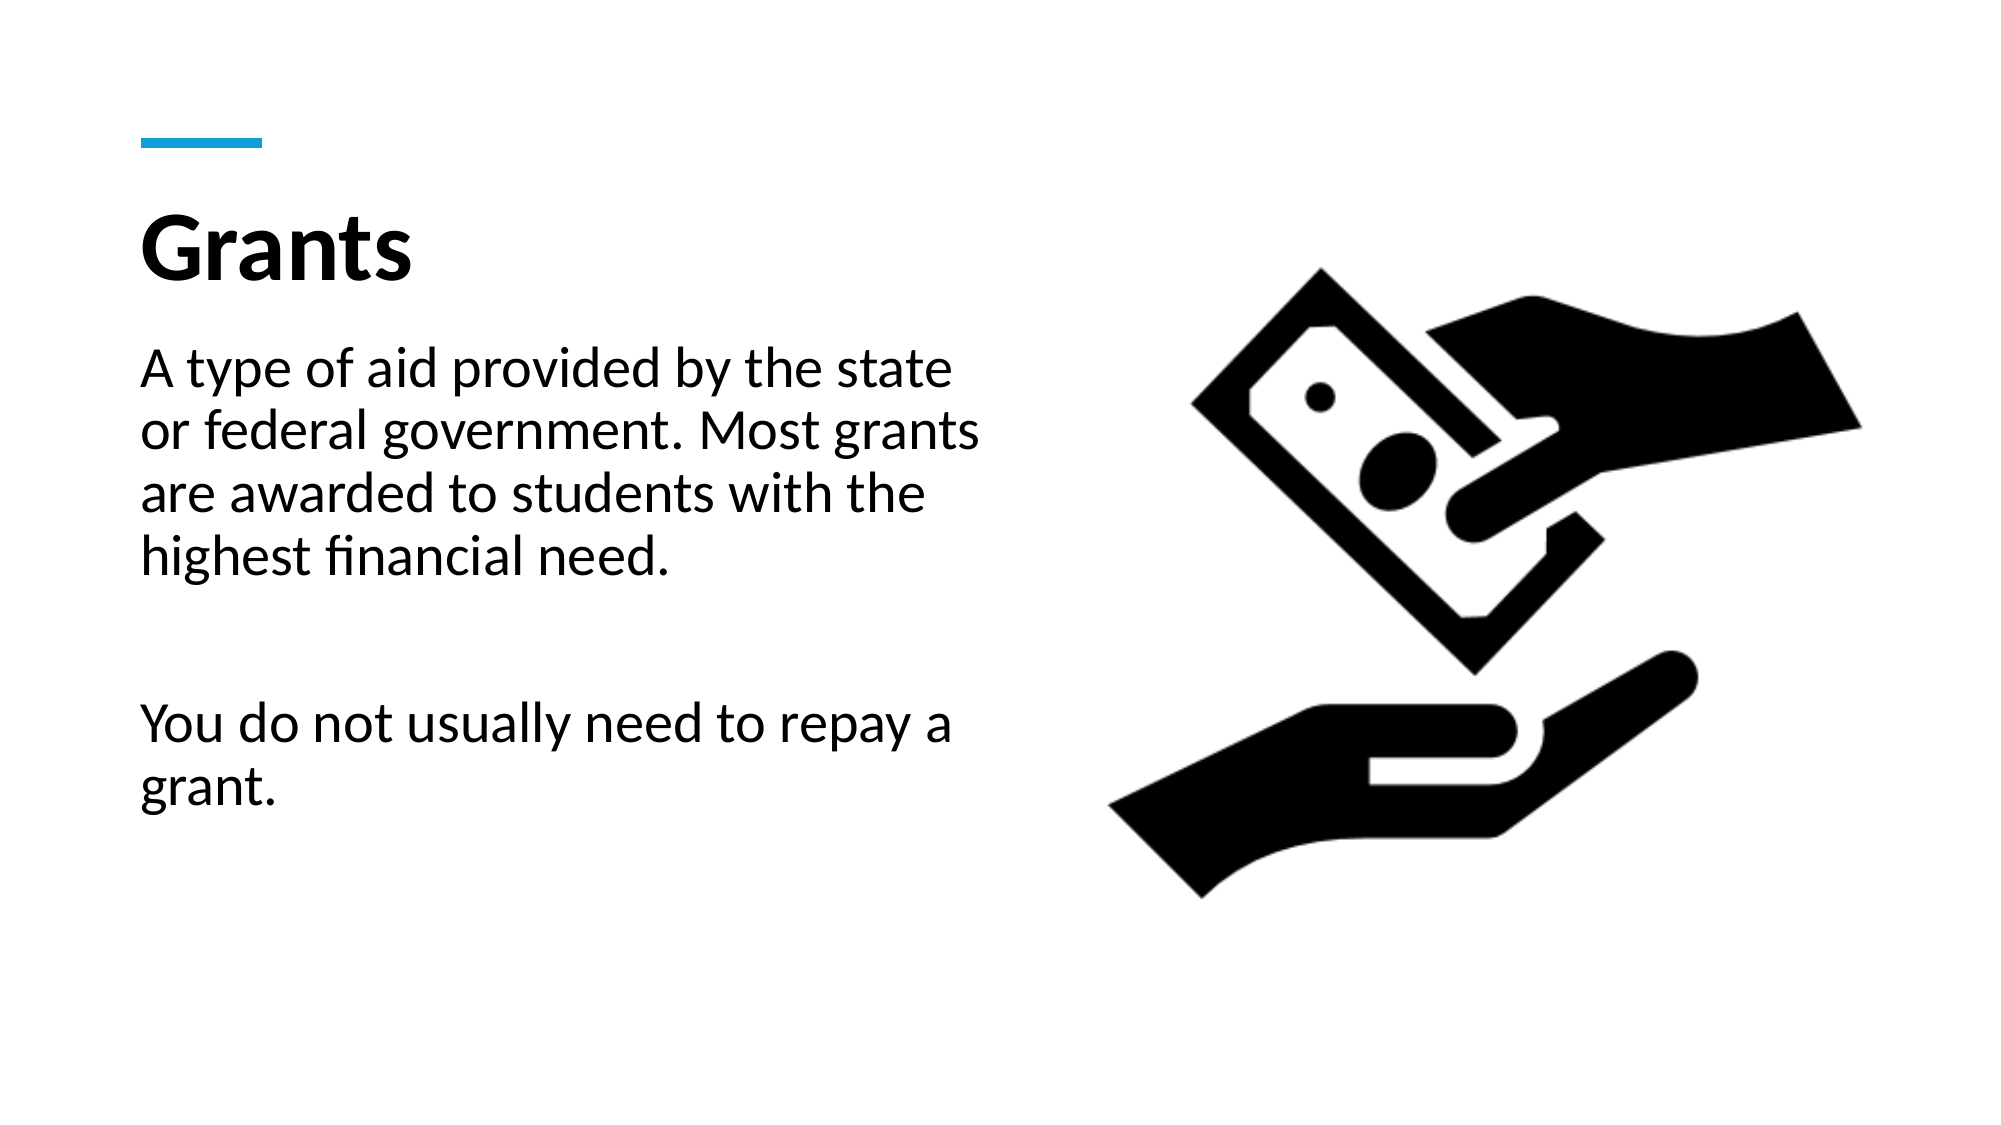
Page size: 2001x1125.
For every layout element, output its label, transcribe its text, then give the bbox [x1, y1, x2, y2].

picture [1091, 186, 1879, 974]
title Grants [124, 186, 871, 329]
list A type of aid provided by the state or federal government. Most grants are awarded to students with the highest financial need. You do not usually need to repay a grant. [124, 329, 1029, 1043]
